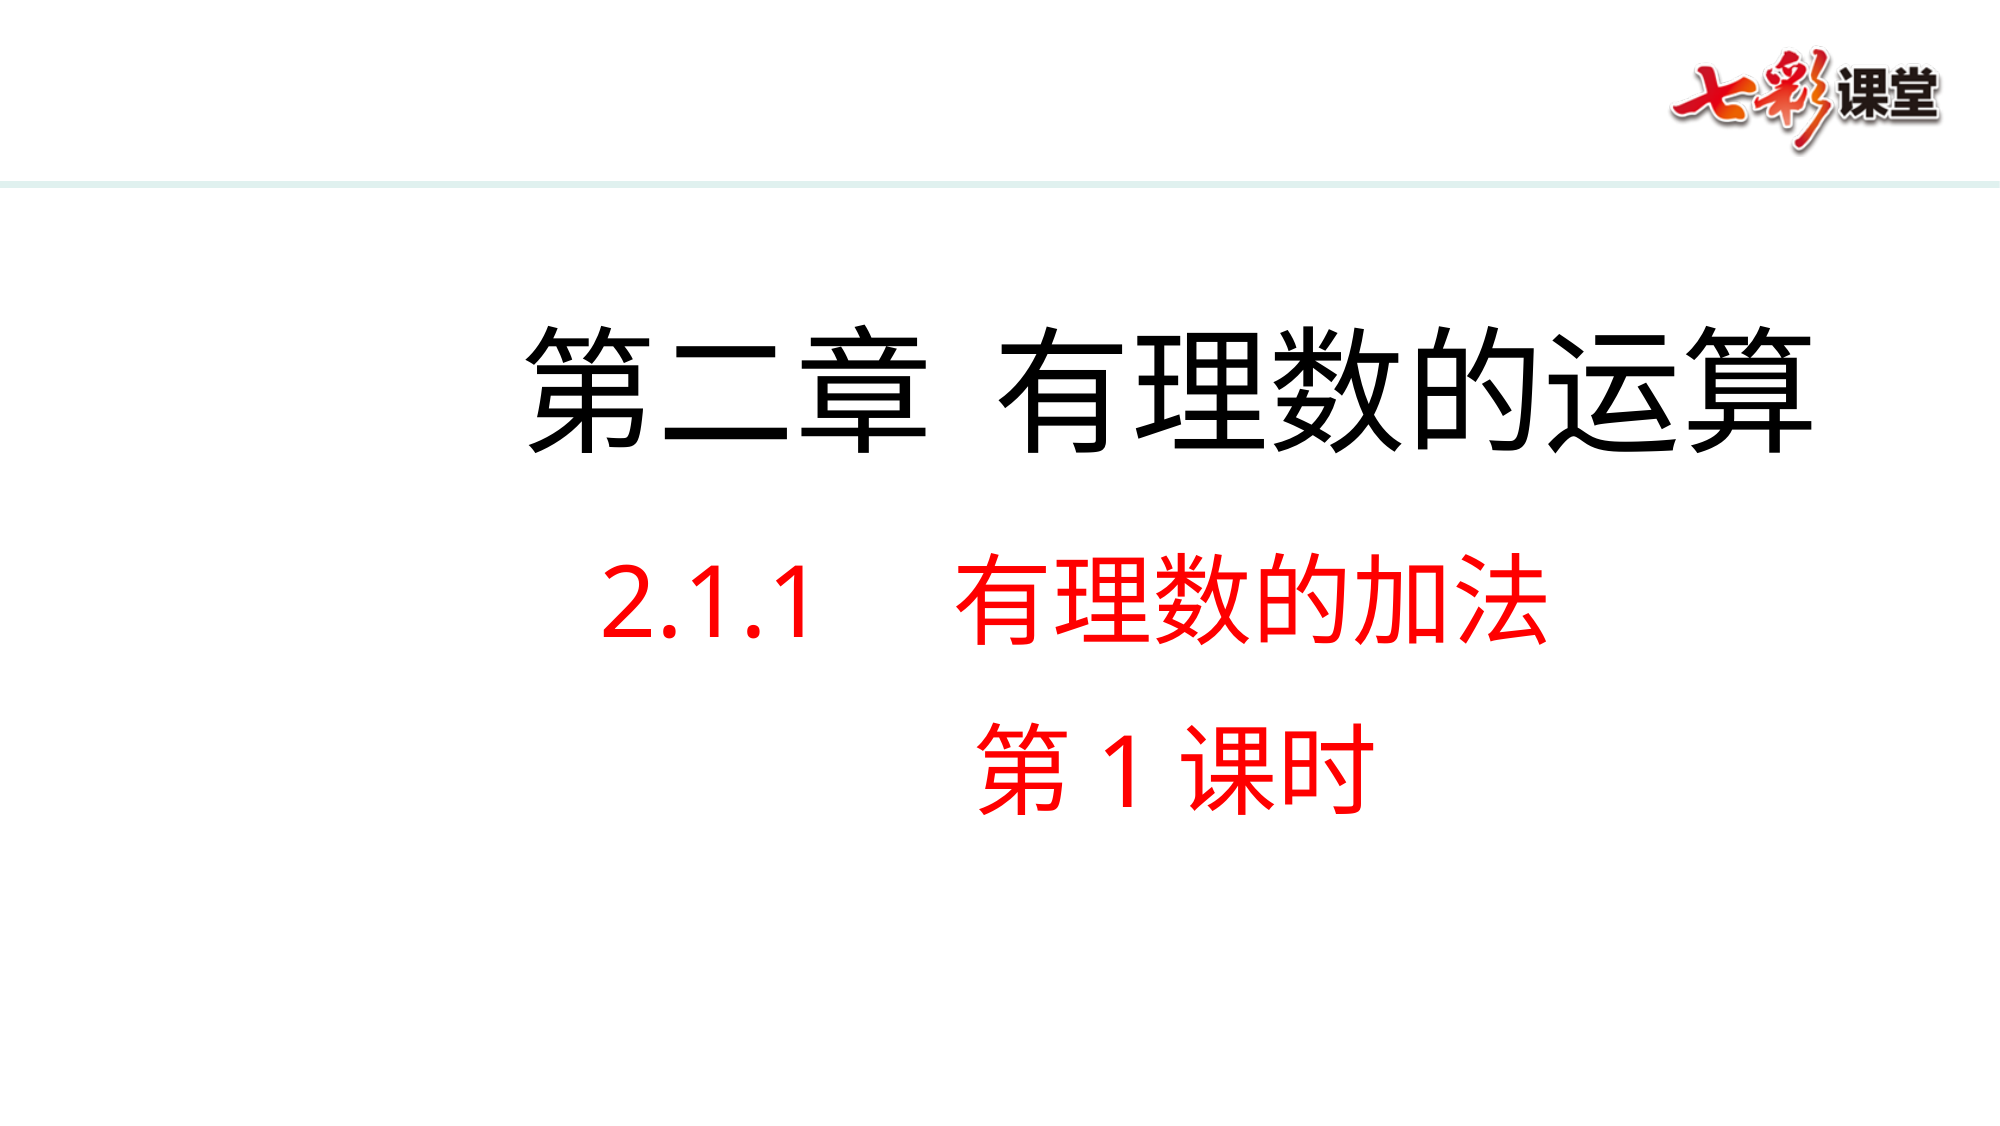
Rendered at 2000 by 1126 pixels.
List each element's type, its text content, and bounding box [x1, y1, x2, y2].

text_box 2.1.1 有理数的加法 第1课时 [377, 527, 1723, 838]
picture [1666, 42, 1948, 157]
text_box 第二章 有理数的运算 [432, 295, 1907, 480]
